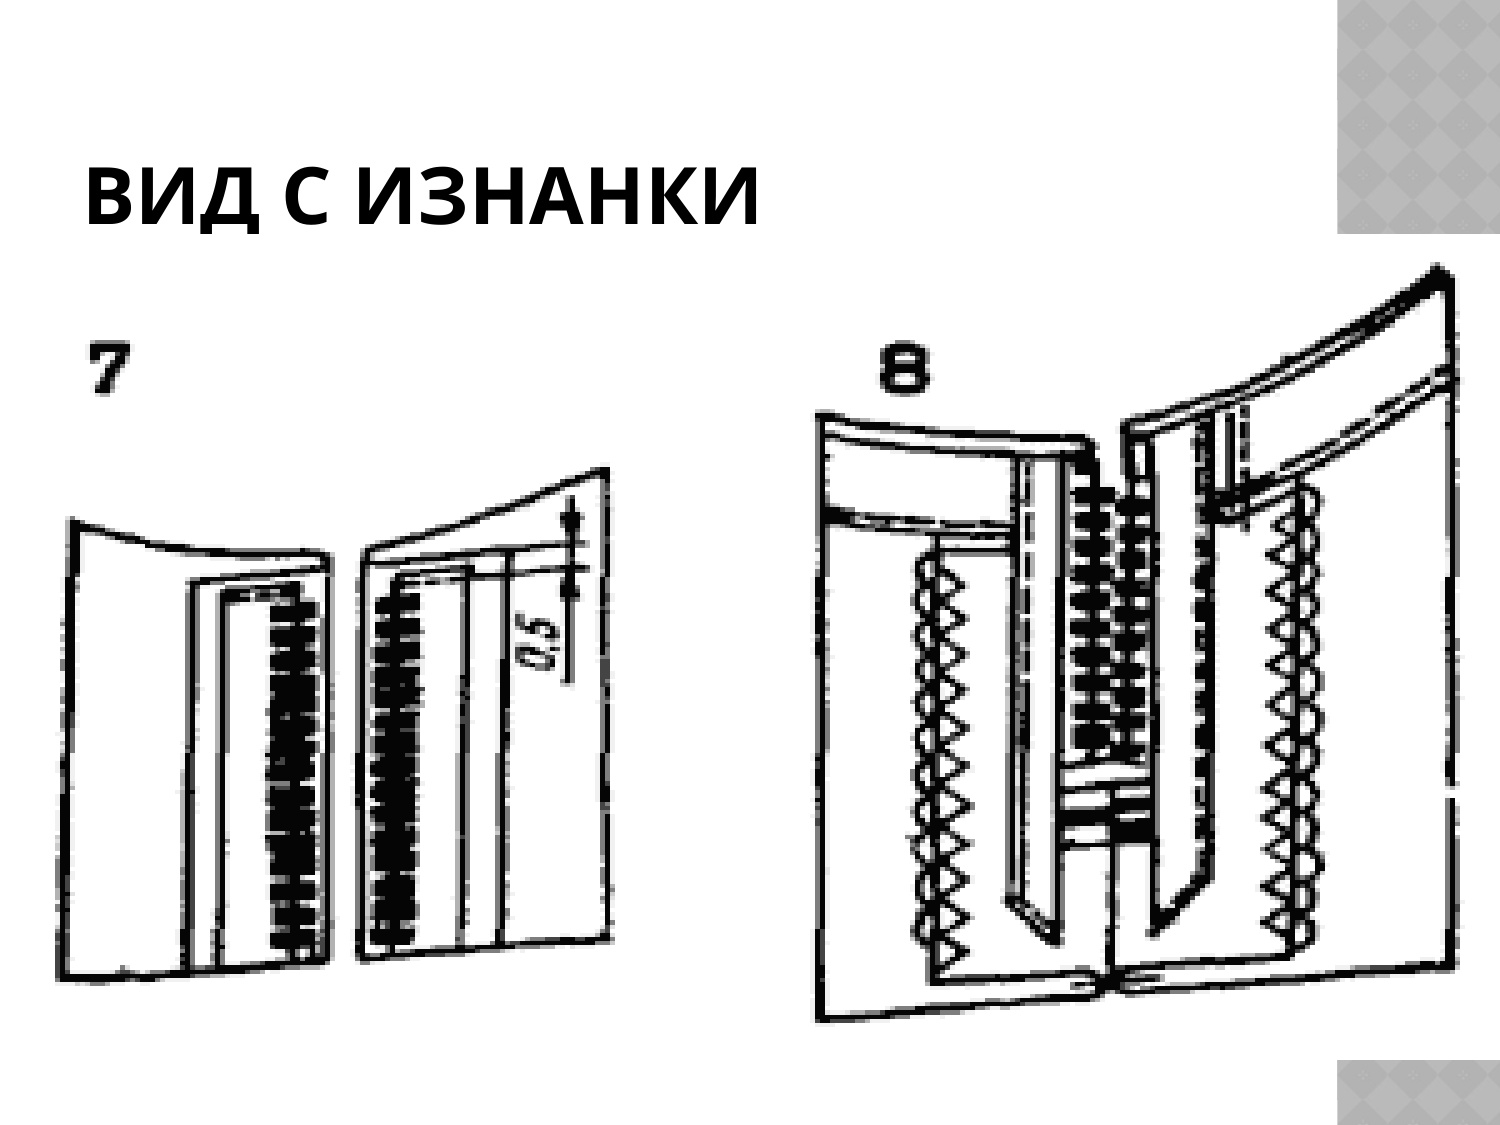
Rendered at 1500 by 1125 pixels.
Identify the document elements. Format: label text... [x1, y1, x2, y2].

title Вид с изнанки [75, 52, 1263, 233]
picture [0, 233, 1500, 1061]
